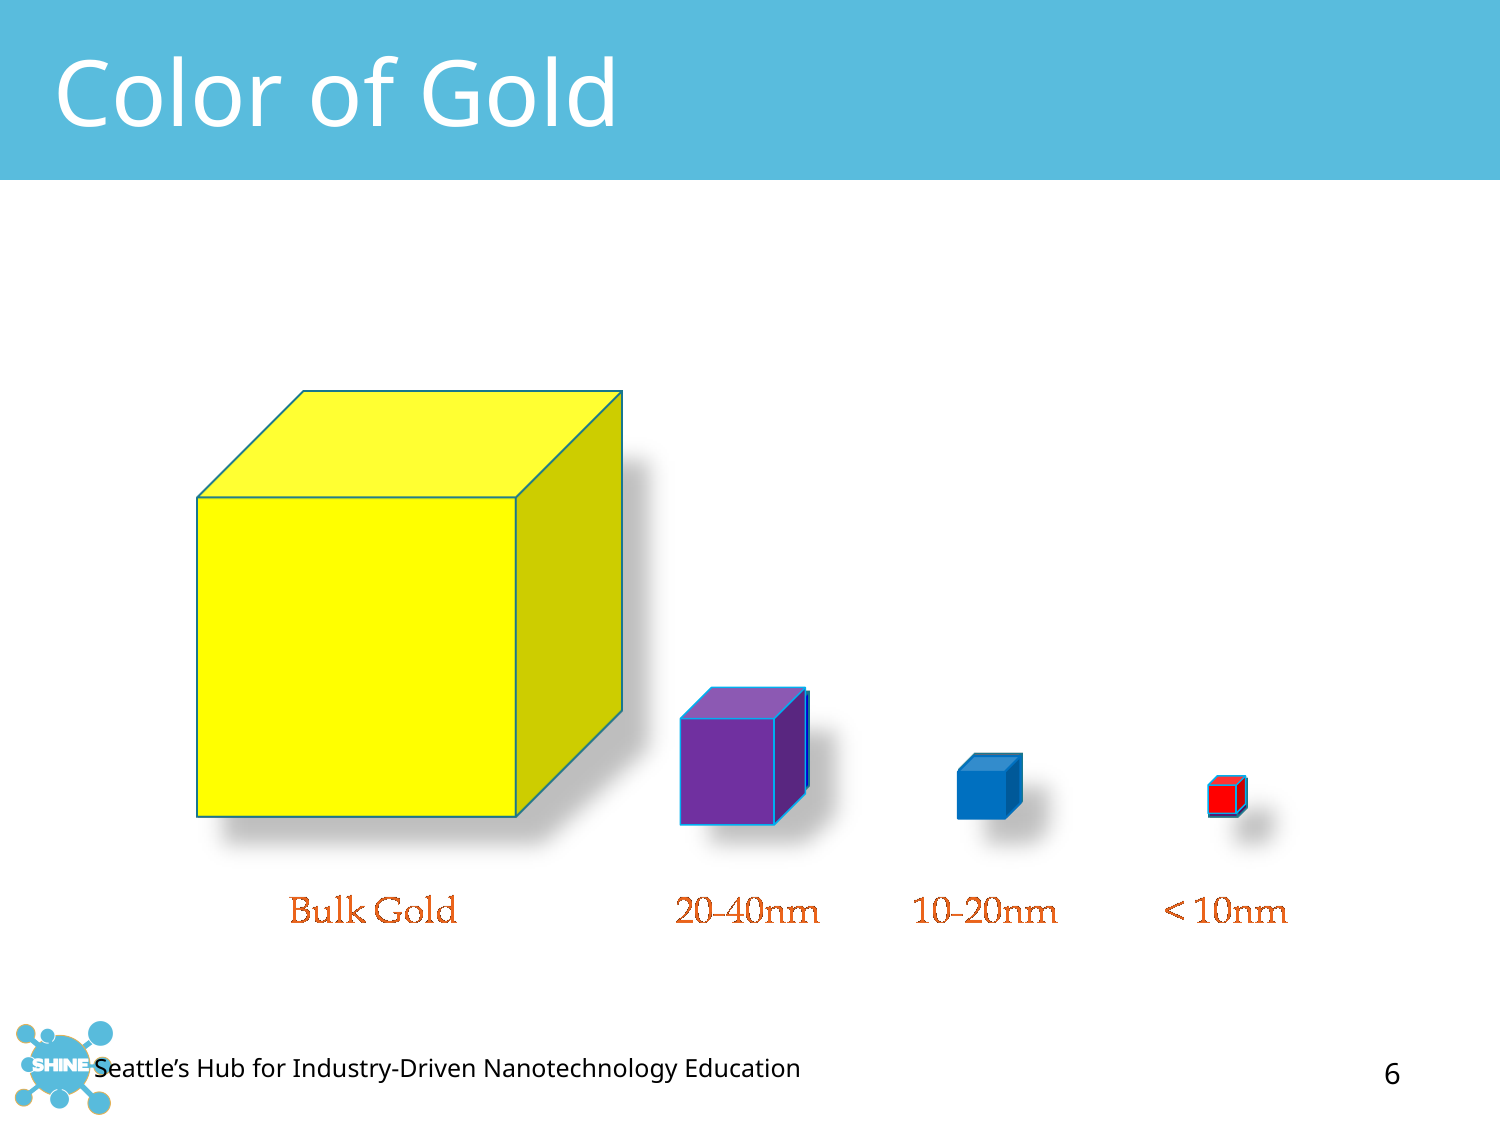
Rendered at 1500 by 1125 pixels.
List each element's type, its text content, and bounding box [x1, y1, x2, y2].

text_box 6 [1369, 1040, 1445, 1100]
title Color of Gold [0, 0, 1500, 180]
picture [12, 1020, 116, 1115]
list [189, 389, 1311, 941]
